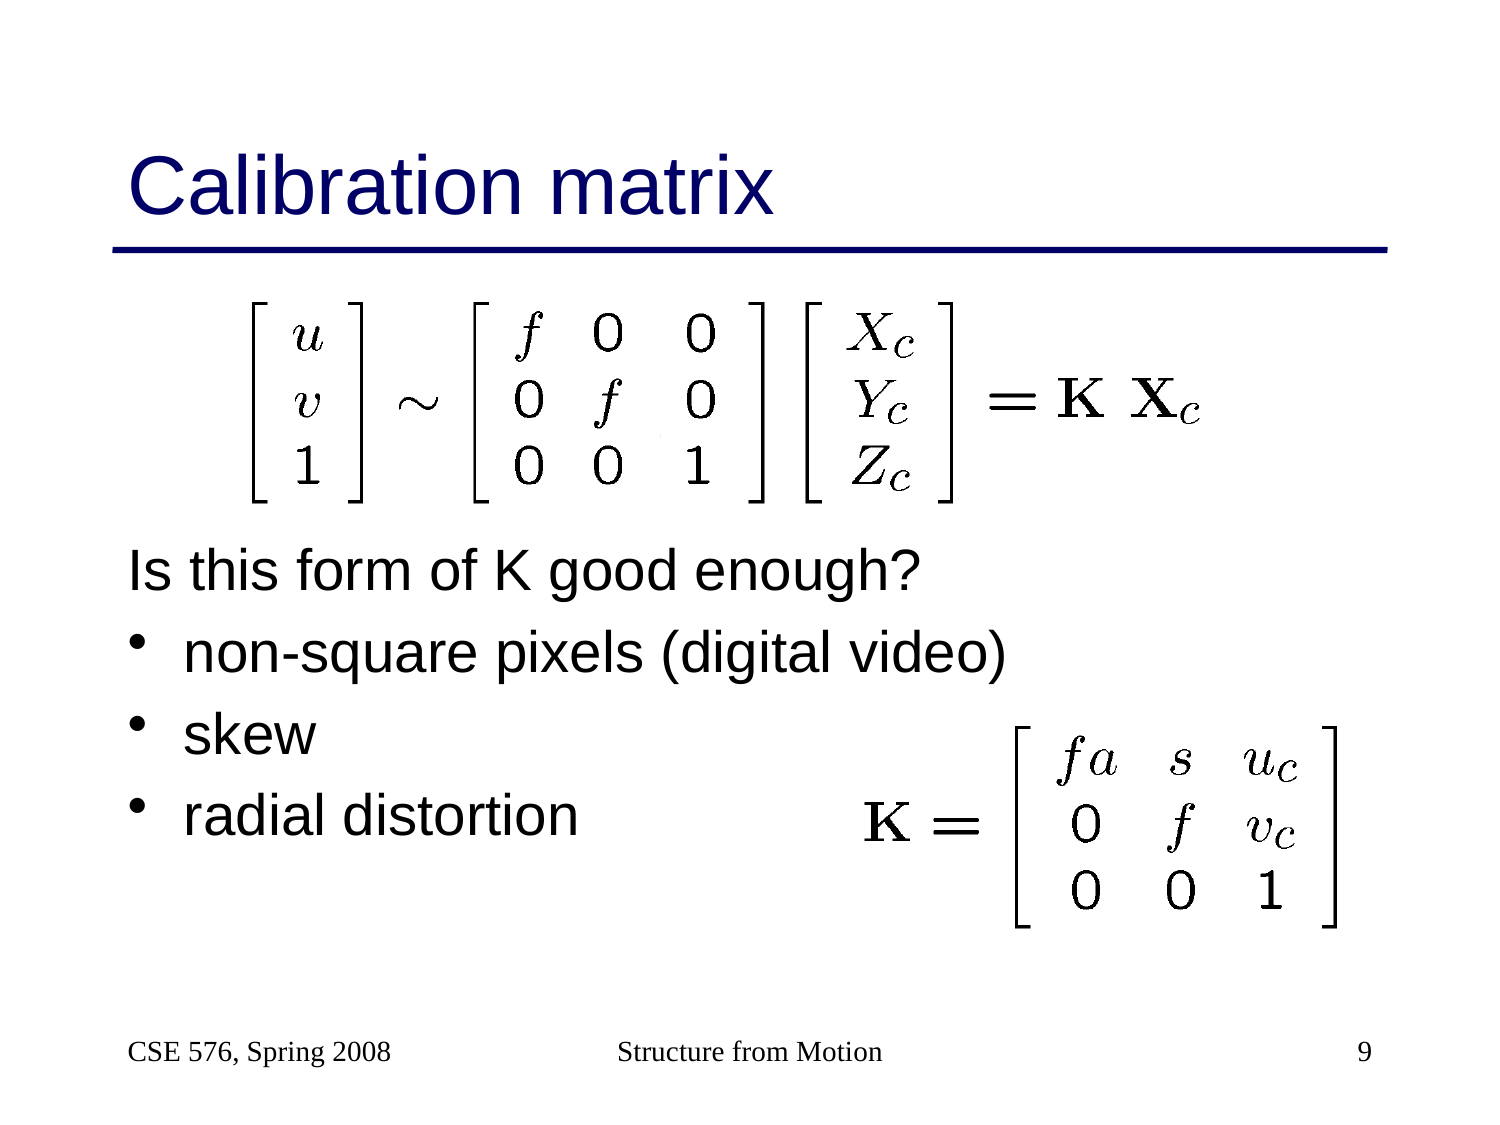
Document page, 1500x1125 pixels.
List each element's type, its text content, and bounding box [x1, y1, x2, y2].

slide_number CSE 576, Spring 2008 [112, 1025, 425, 1100]
footer Structure from Motion [450, 1025, 1050, 1100]
picture [250, 300, 1200, 504]
slide_number 9 [1074, 1025, 1388, 1100]
picture [862, 724, 1339, 929]
title Calibration matrix [112, 99, 1388, 263]
list Is this form of K good enough? non-square pixels (digital video) skew radial distortion [112, 525, 1388, 1000]
